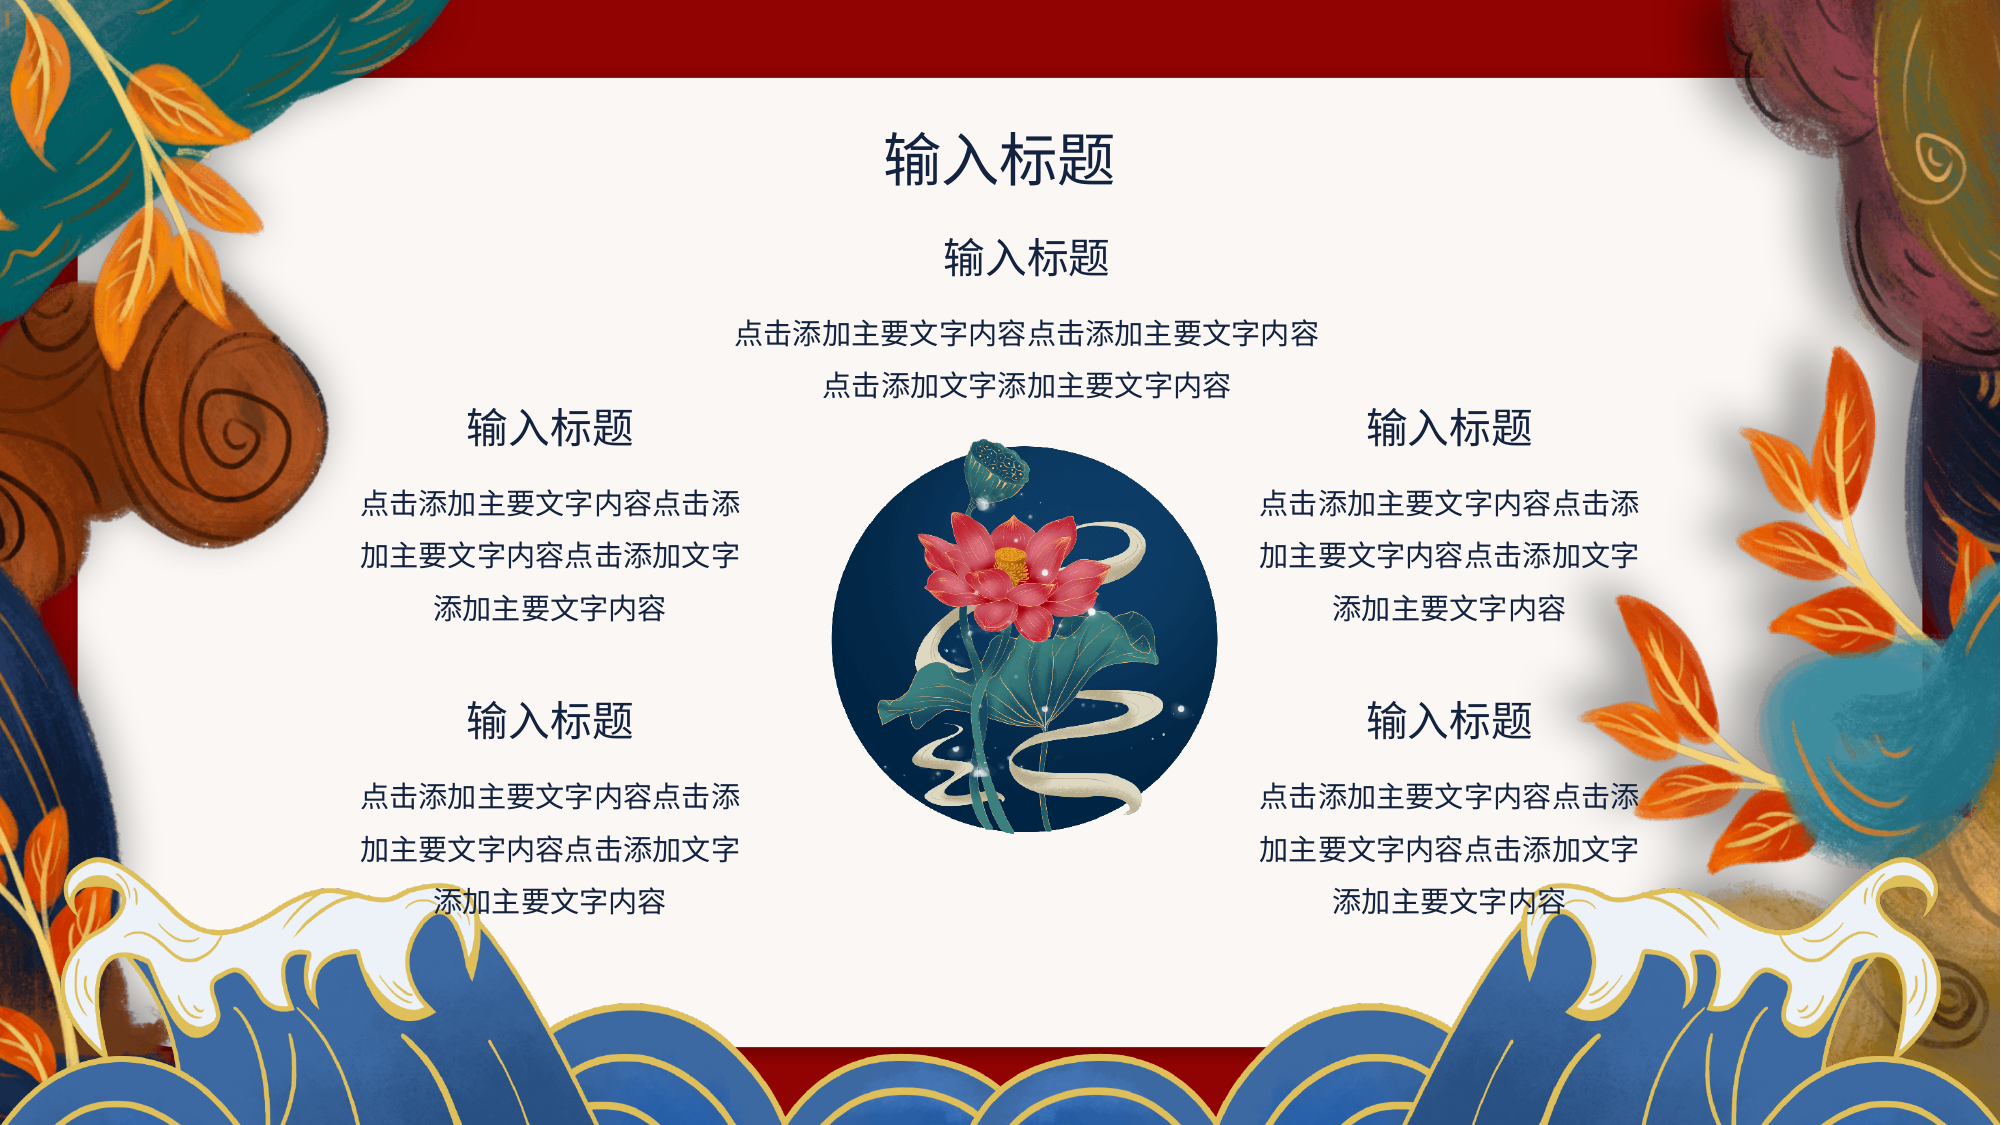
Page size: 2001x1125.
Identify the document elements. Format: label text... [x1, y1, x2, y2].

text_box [343, 687, 758, 869]
text_box 输入标题 [868, 115, 1132, 201]
picture [0, 0, 2001, 1125]
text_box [1242, 394, 1657, 576]
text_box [343, 394, 758, 576]
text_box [710, 224, 1345, 406]
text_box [1242, 687, 1657, 869]
